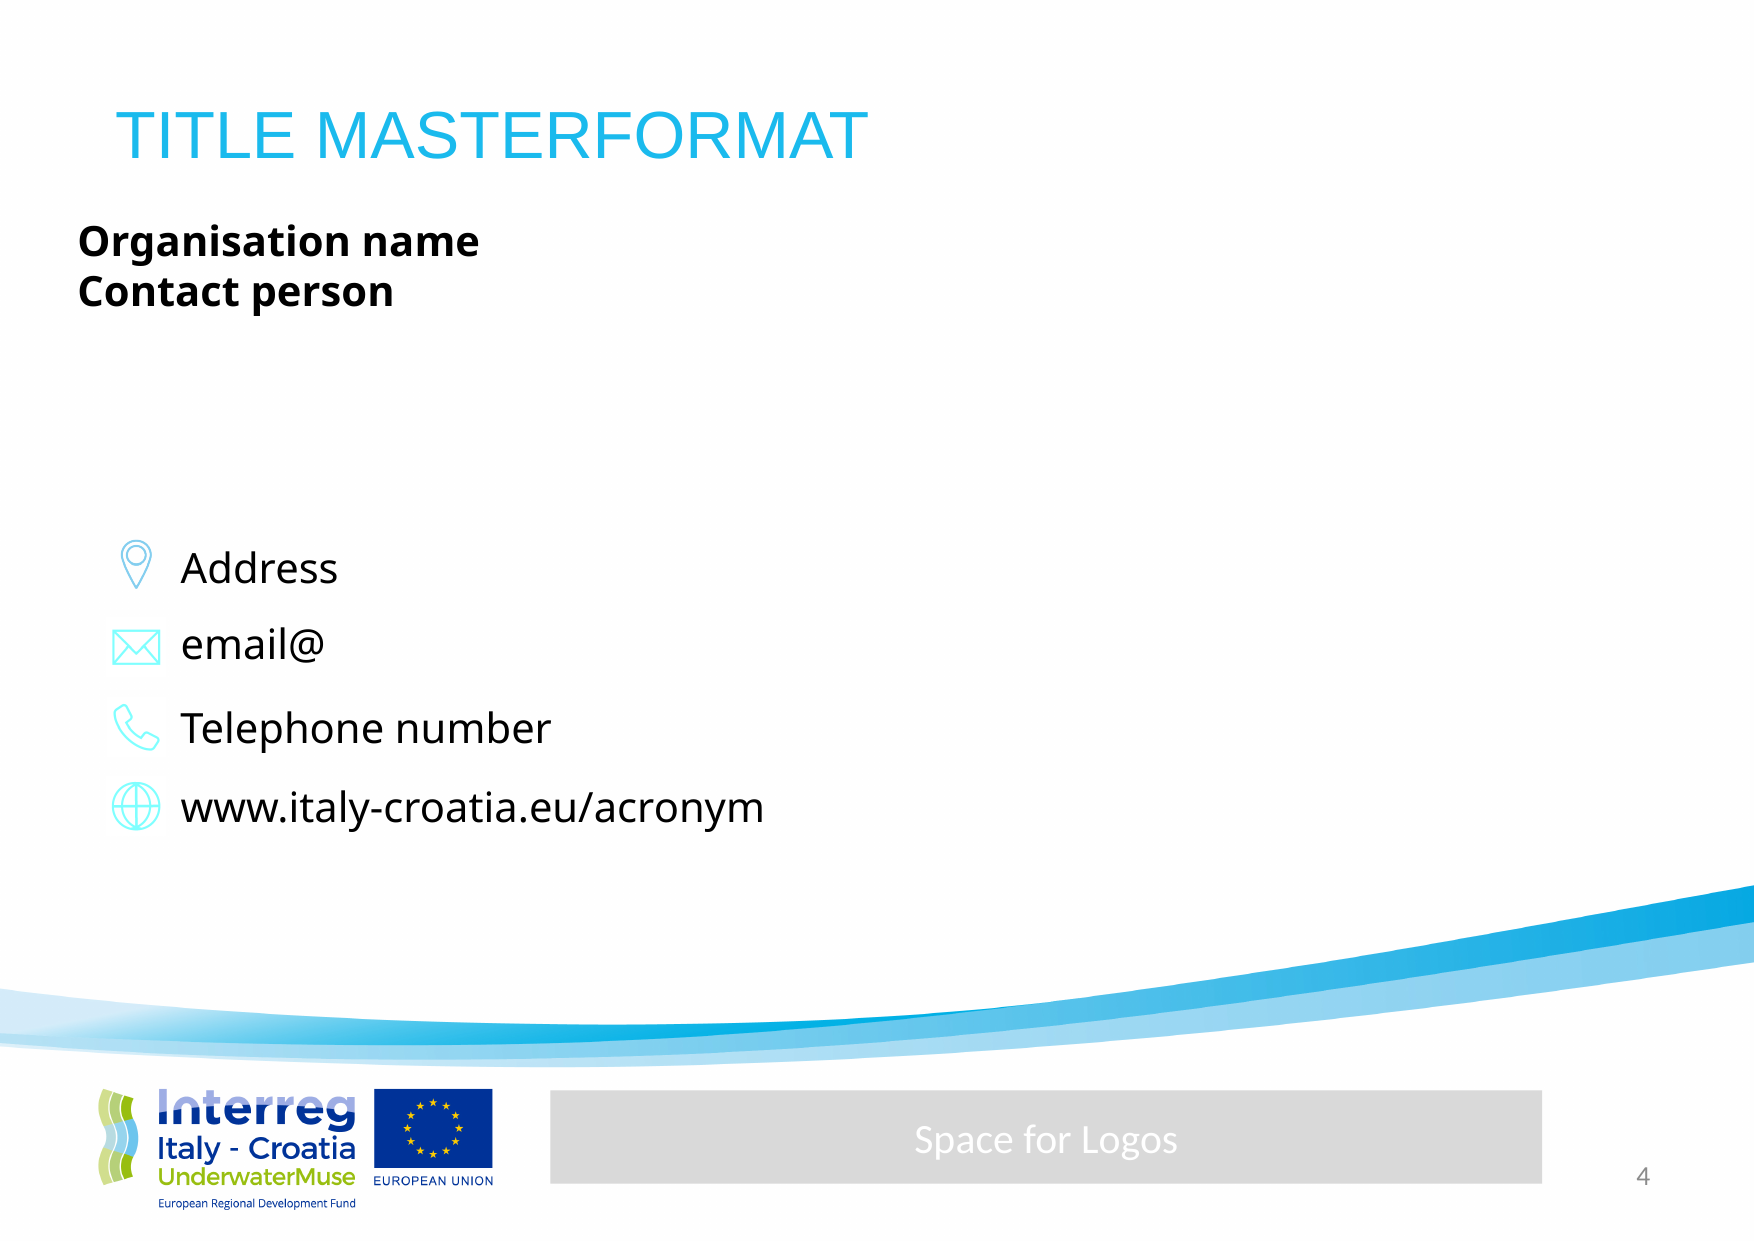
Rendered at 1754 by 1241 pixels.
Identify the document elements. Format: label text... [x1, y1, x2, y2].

text_box TITLE MASTERFORMAT [97, 83, 1656, 181]
text_box email@ [165, 610, 1194, 676]
text_box Telephone number [165, 694, 1194, 760]
text_box Address [165, 534, 1194, 600]
picture [0, 0, 1754, 1241]
text_box www.italy-croatia.eu/acronym [165, 772, 1194, 838]
slide_number 4 [1607, 1141, 1666, 1208]
text_box Organisation name Contact person [62, 206, 496, 322]
text_box Space for Logos [549, 1089, 1543, 1185]
